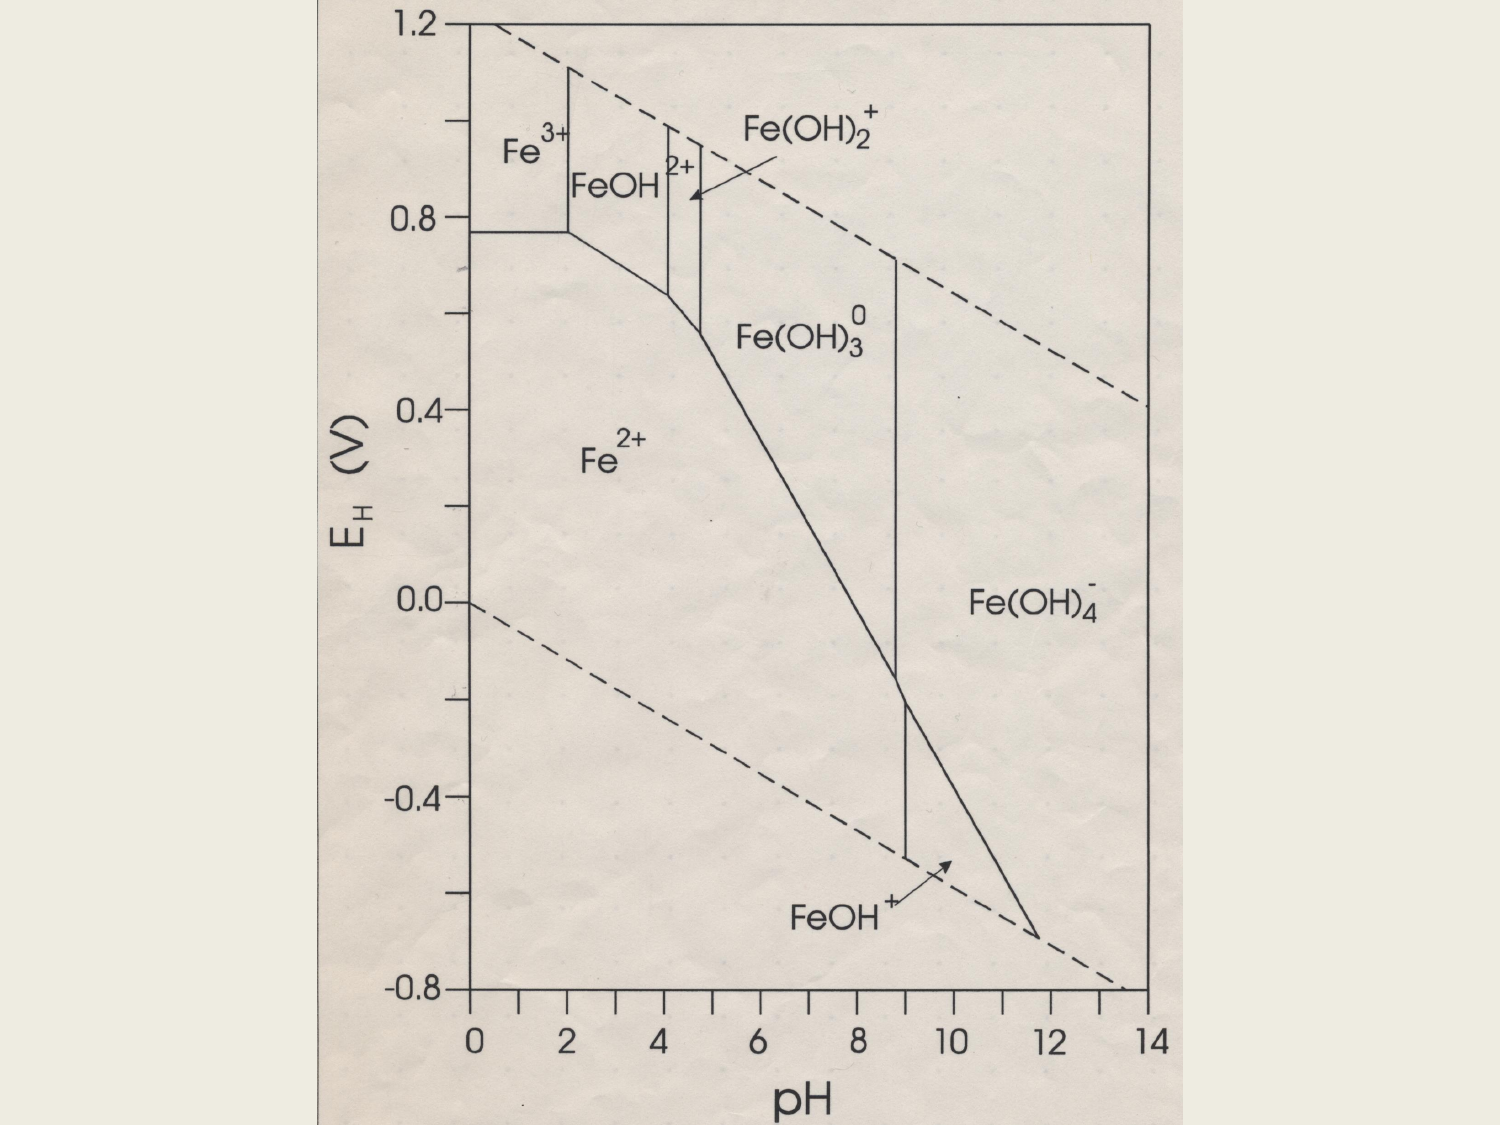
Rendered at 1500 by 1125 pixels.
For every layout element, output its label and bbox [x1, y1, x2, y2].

picture [317, 0, 1183, 1125]
